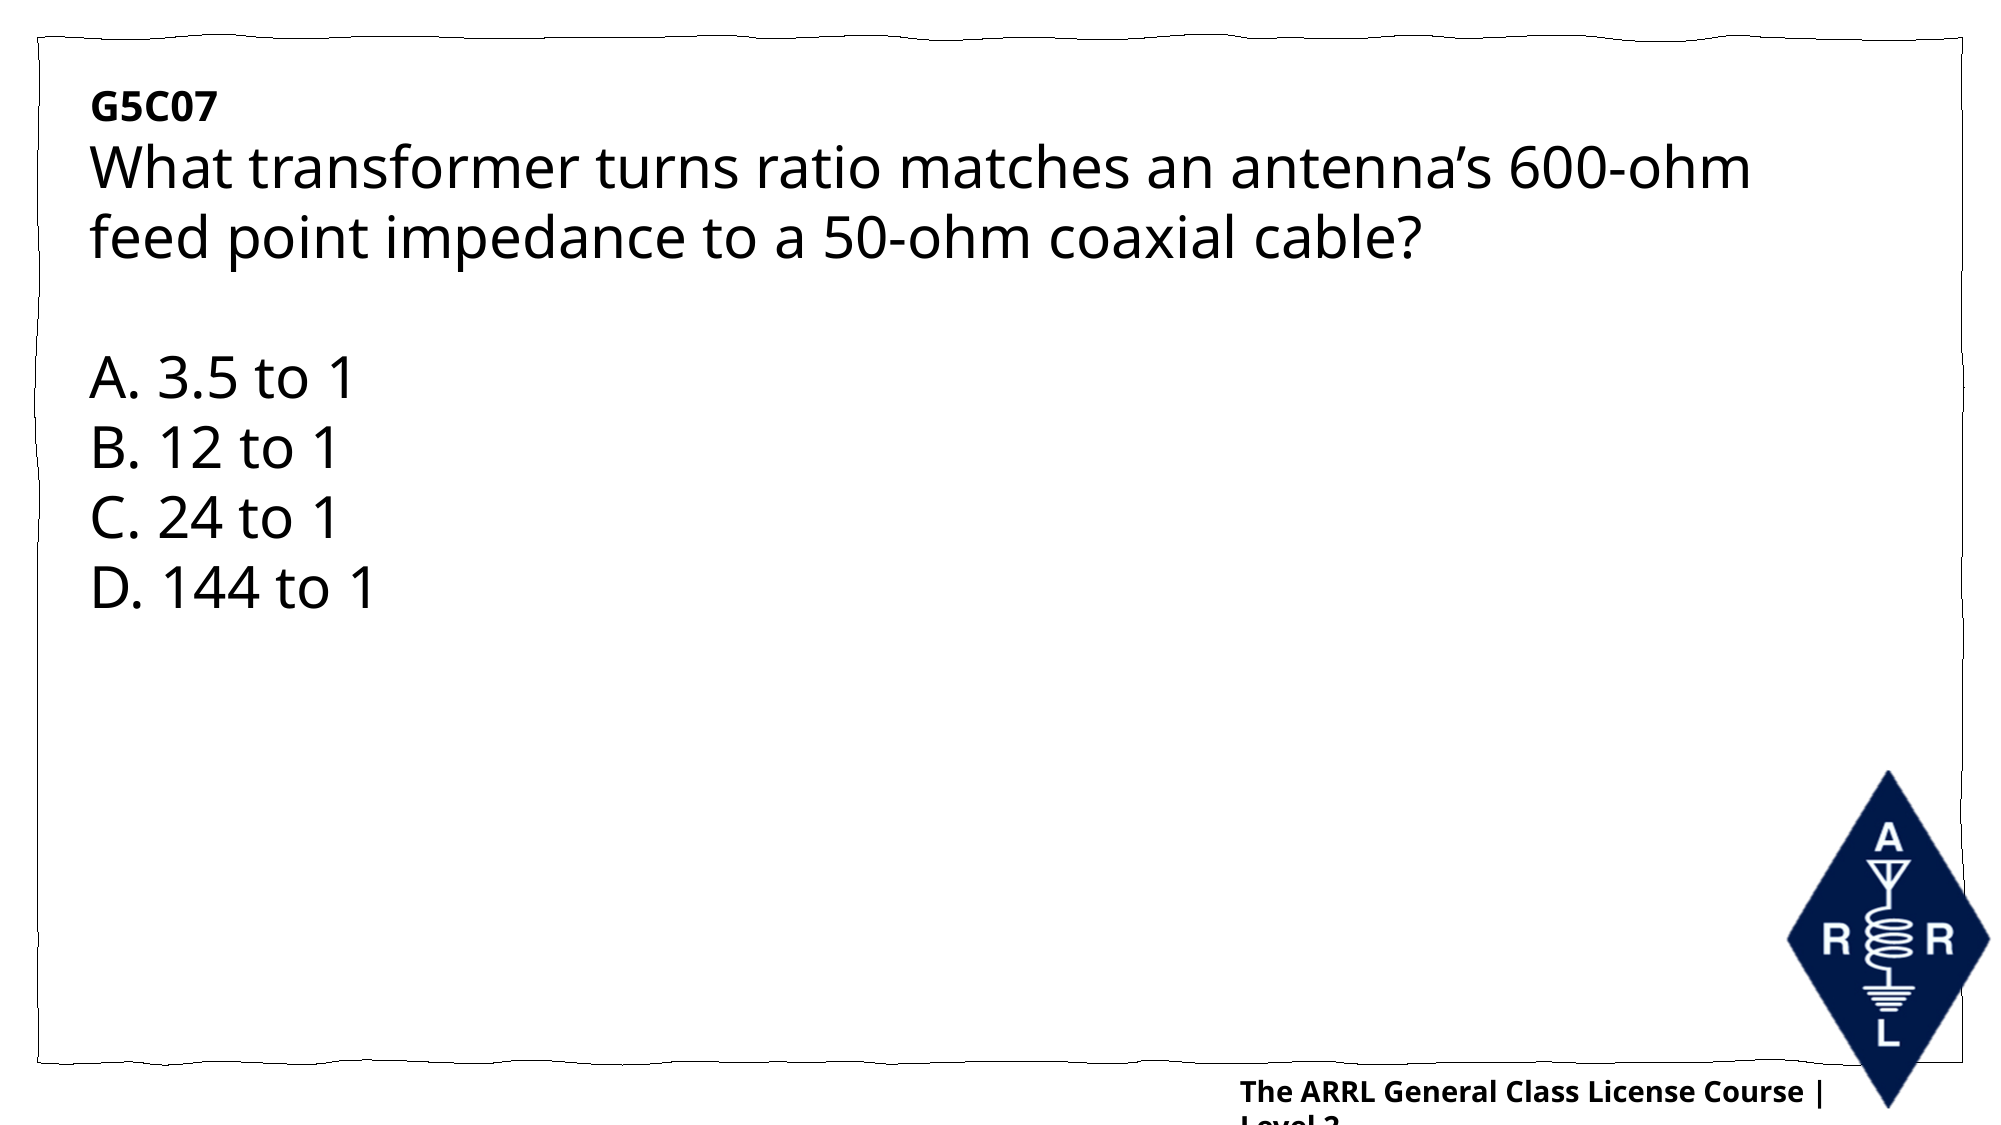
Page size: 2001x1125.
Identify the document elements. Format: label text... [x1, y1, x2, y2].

text_box G5C07 What transformer turns ratio matches an antenna’s 600-ohm feed point impedance to a 50-ohm coaxial cable? A. 3.5 to 1 B. 12 to 1 C. 24 to 1 D. 144 to 1 [75, 72, 1850, 628]
picture [1773, 752, 1999, 1125]
